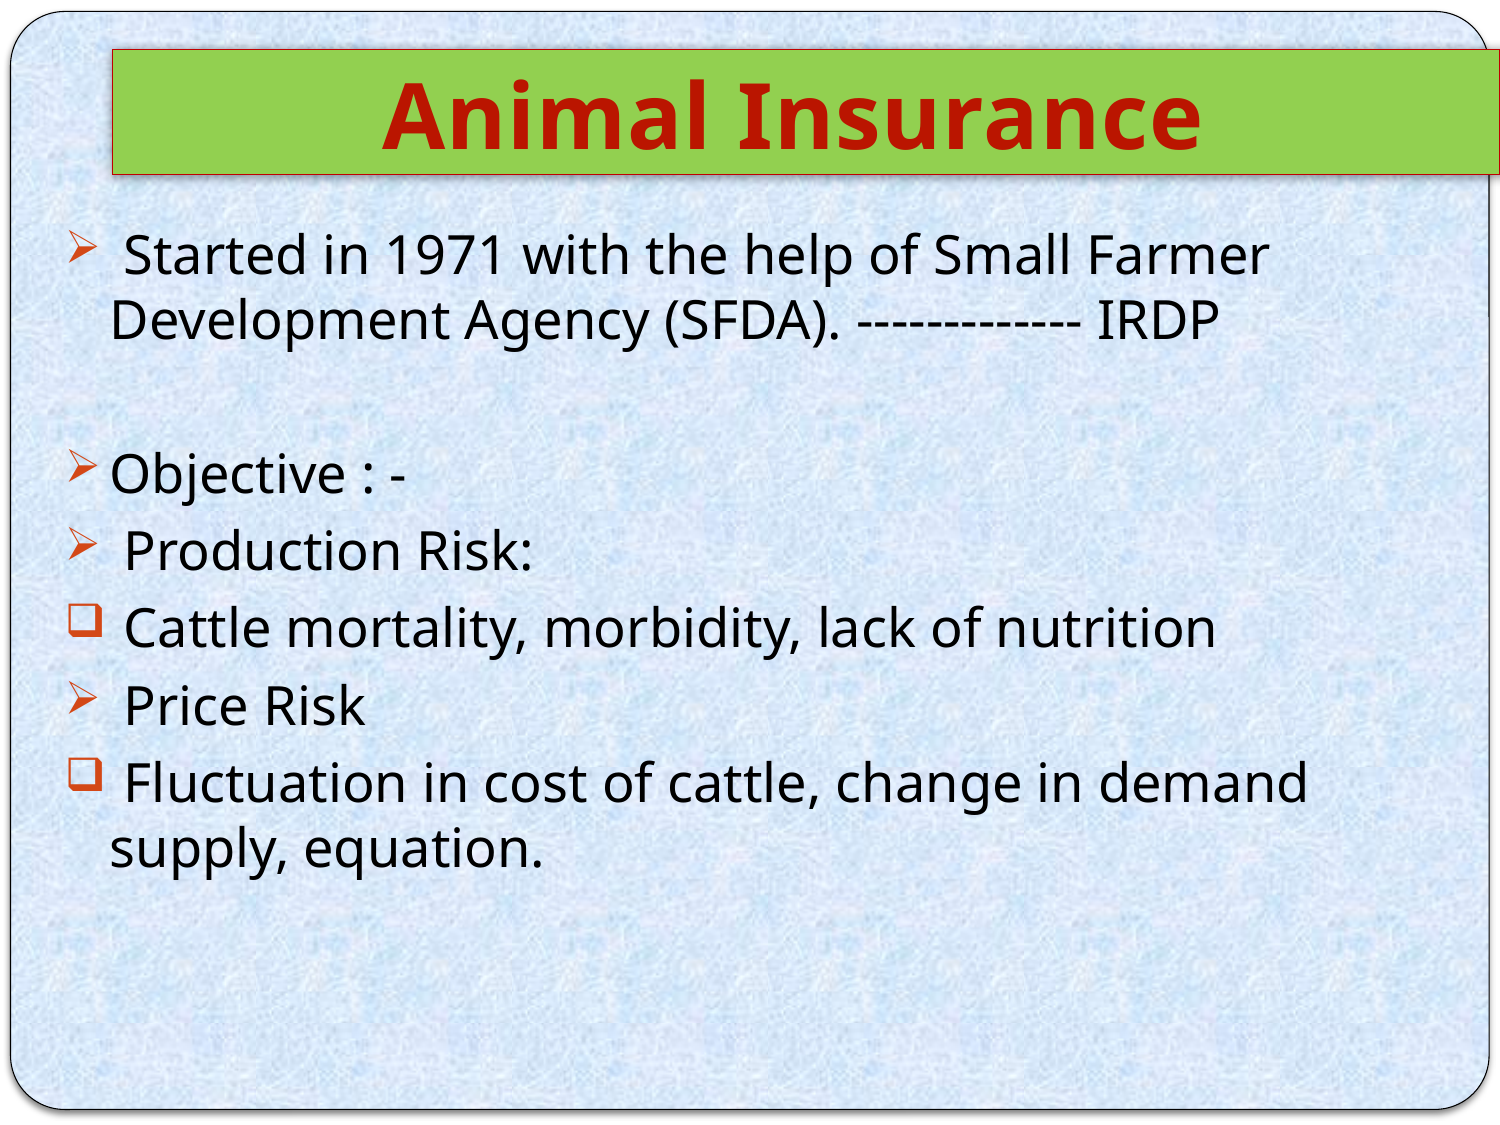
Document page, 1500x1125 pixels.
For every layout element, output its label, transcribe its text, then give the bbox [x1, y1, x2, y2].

list Started in 1971 with the help of Small Farmer Development Agency (SFDA). ------------- IRDP Objective : - Production Risk: Cattle mortality, morbidity, lack of nutrition Price Risk Fluctuation in cost of cattle, change in demand supply, equation. [50, 212, 1425, 1100]
text_box Animal Insurance [112, 49, 1500, 175]
picture [12, 12, 1488, 1108]
